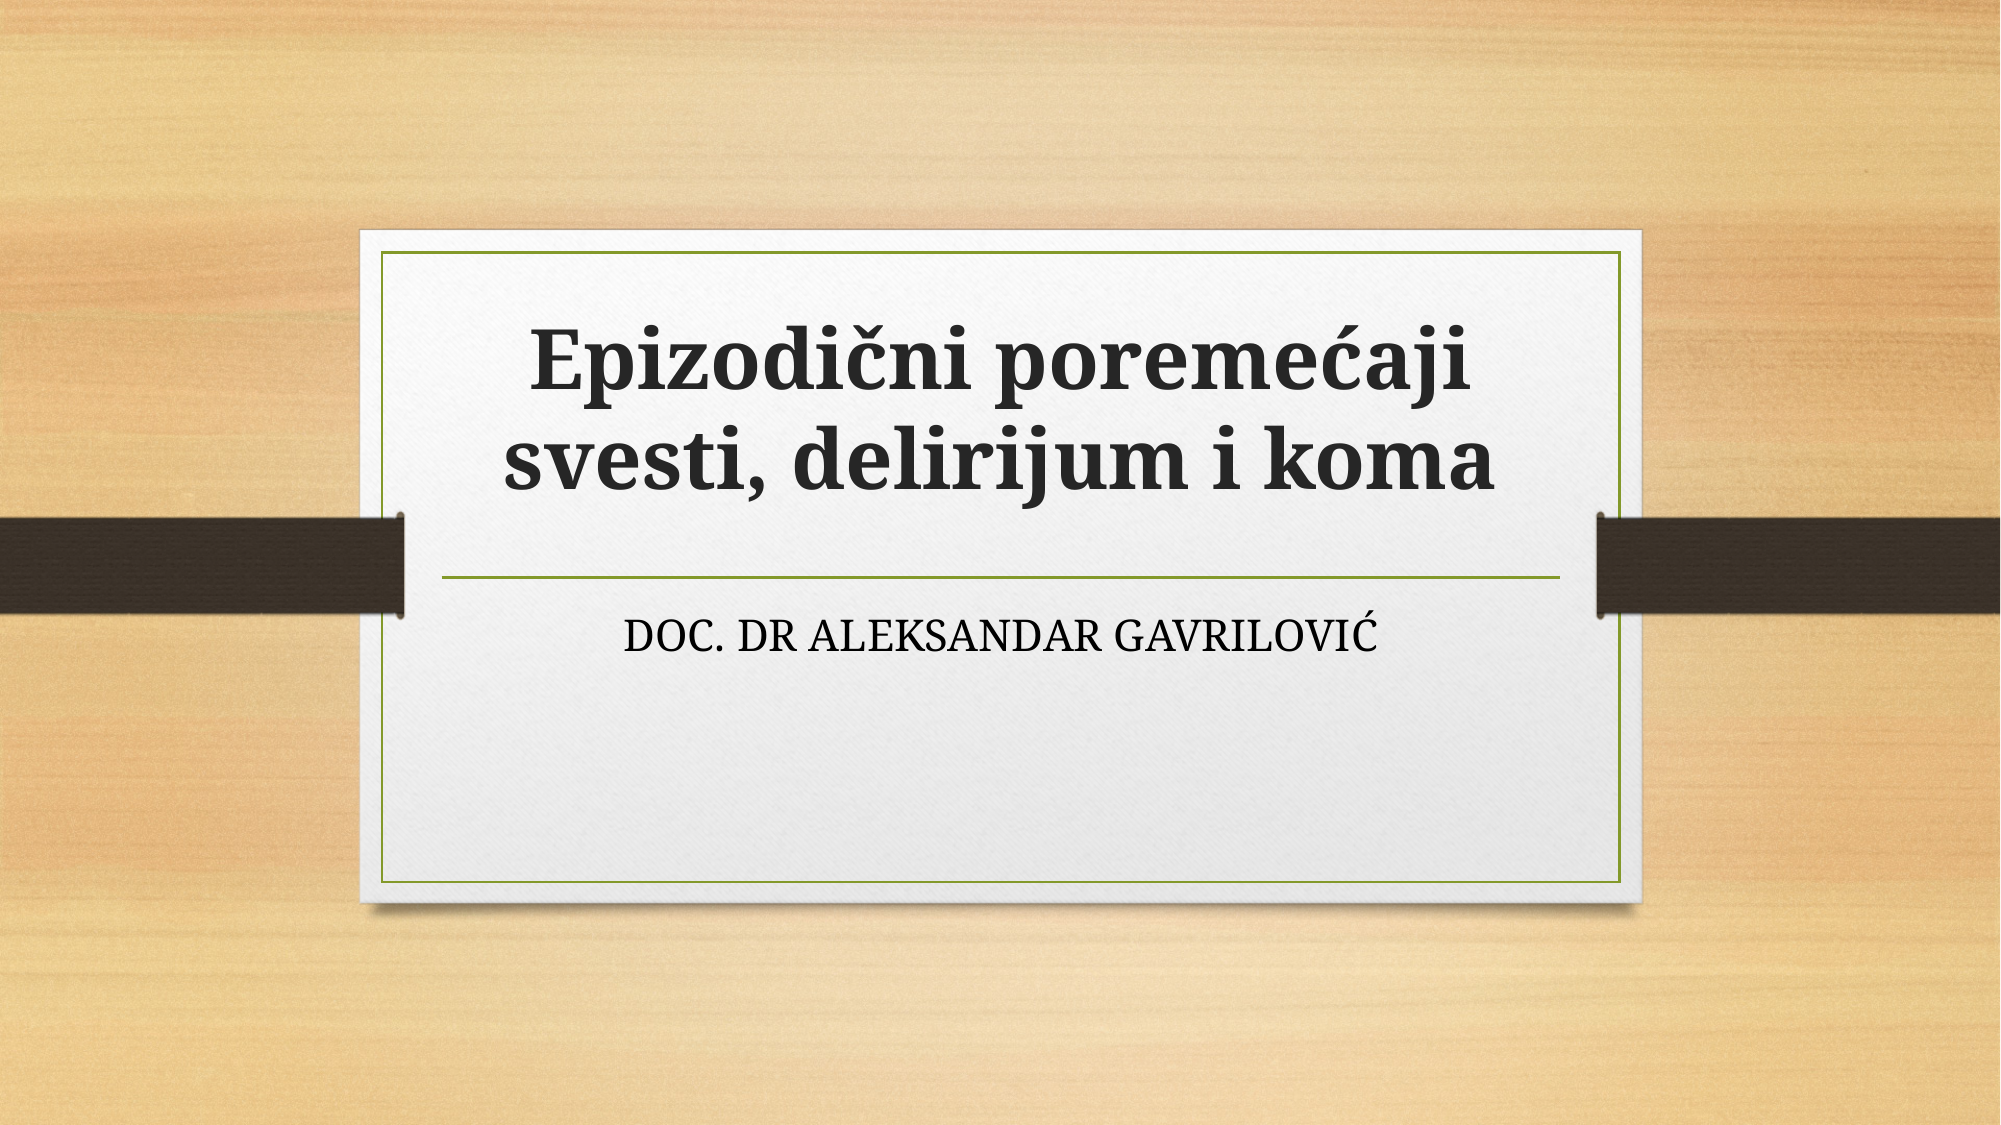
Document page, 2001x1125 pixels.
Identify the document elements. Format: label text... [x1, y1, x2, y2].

title Epizodični poremećaji svesti, delirijum i koma [441, 365, 1560, 600]
picture [0, 0, 2001, 1125]
subtitle DOC. DR ALEKSANDAR GAVRILOVIĆ [441, 600, 1560, 817]
